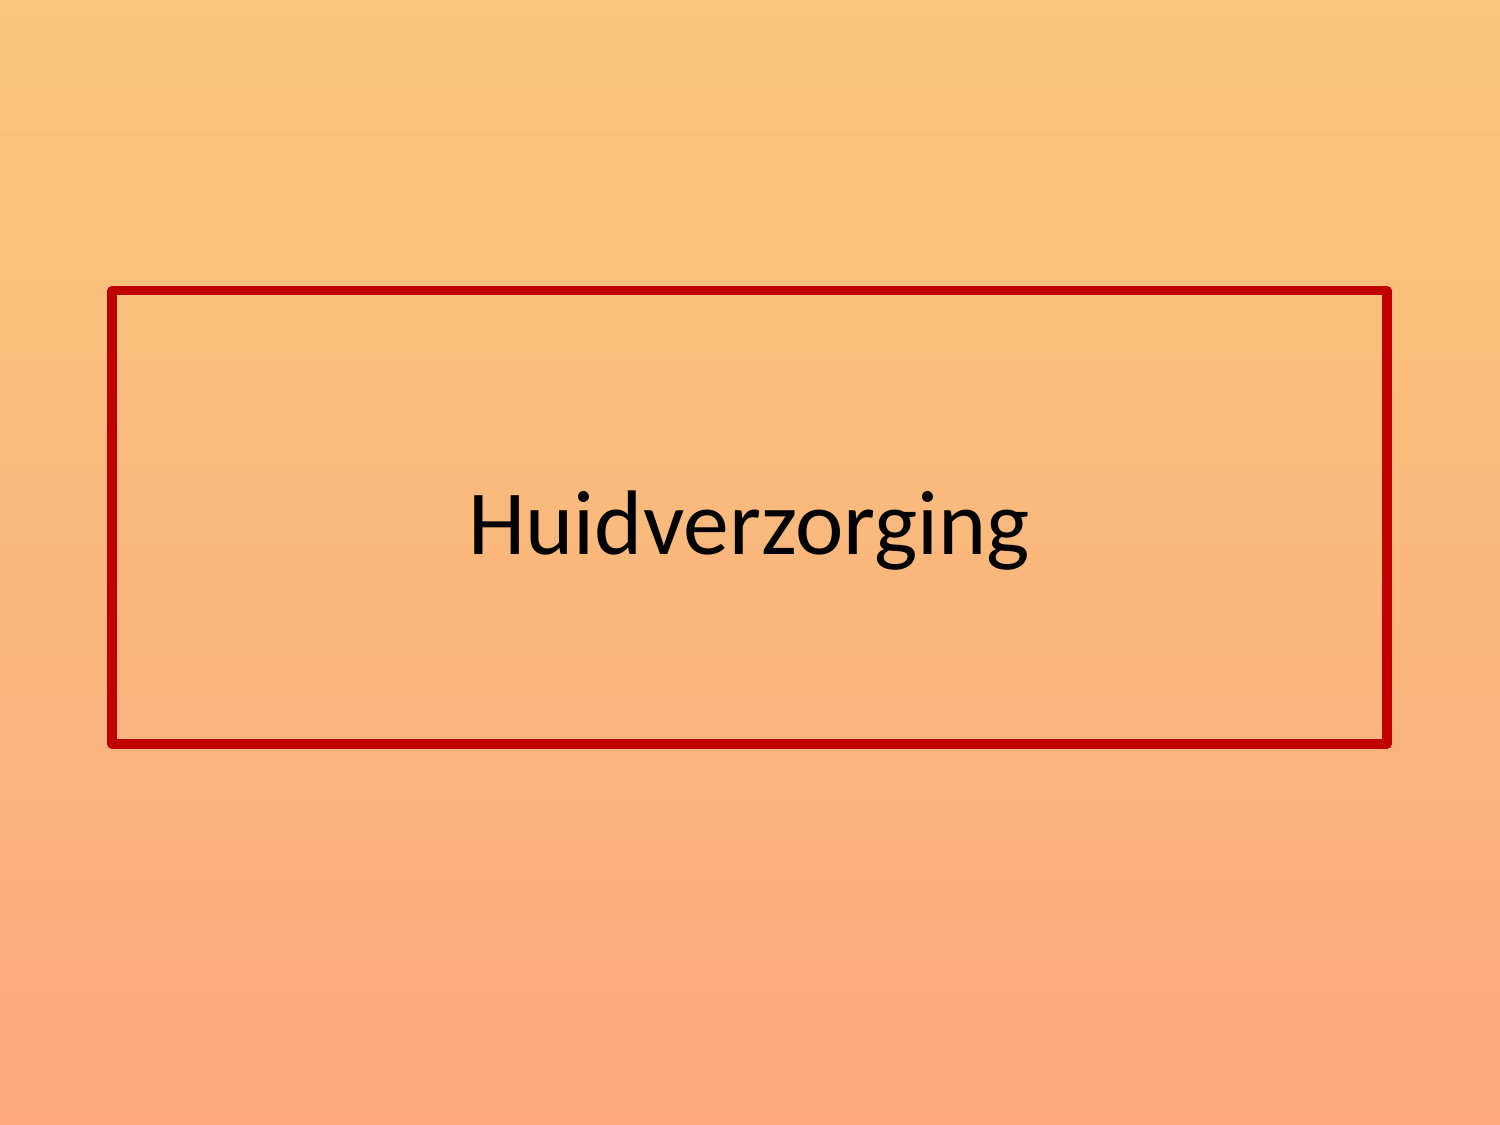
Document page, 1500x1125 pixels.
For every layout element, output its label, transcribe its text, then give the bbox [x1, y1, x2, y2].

title Huidverzorging [112, 290, 1388, 745]
